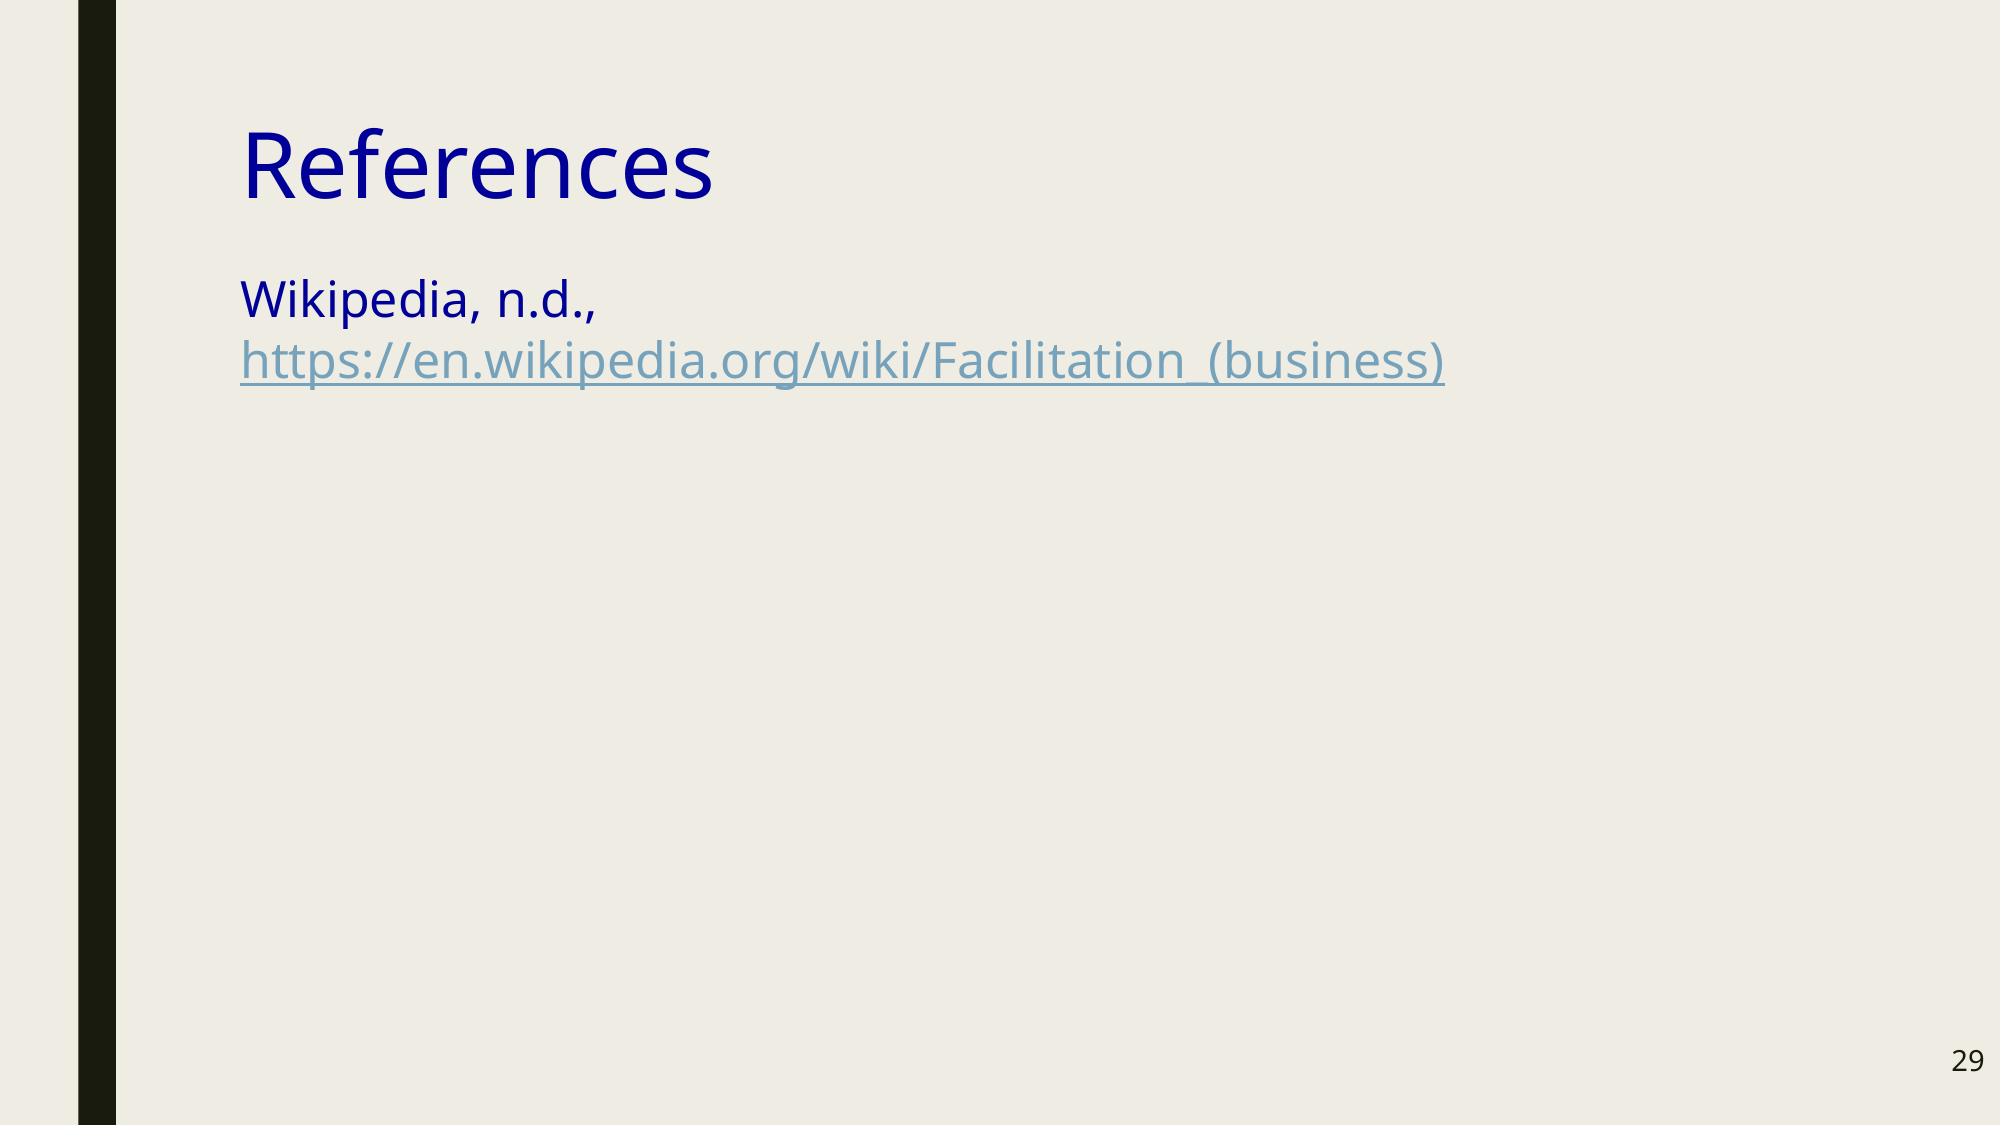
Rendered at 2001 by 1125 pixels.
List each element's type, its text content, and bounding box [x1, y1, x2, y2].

list Wikipedia, n.d., https://en.wikipedia.org/wiki/Facilitation_(business) [225, 264, 1800, 1079]
title References [225, 112, 1800, 264]
slide_number 29 [1851, 999, 2000, 1125]
